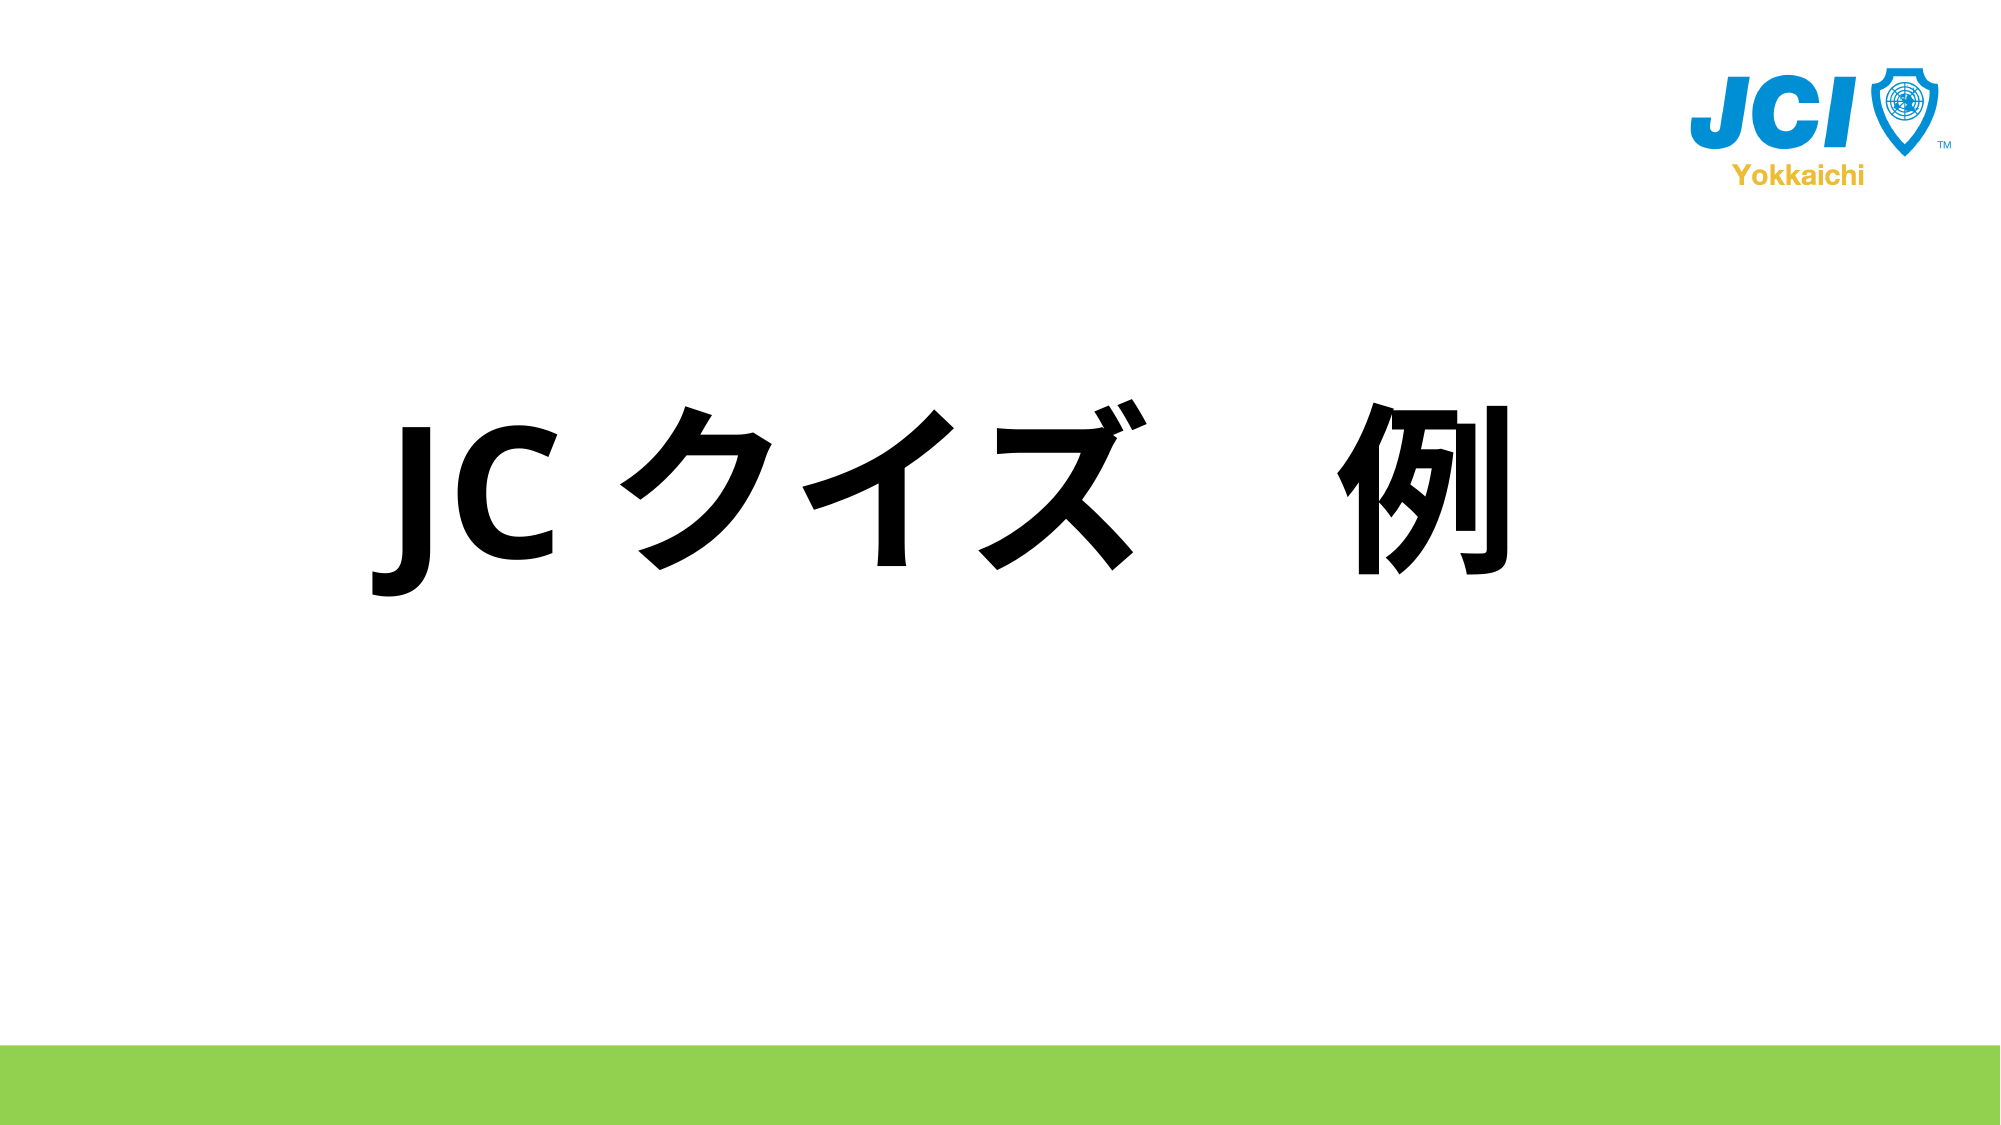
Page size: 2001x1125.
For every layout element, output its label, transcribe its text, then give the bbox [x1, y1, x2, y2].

picture [1687, 67, 1954, 187]
text_box JCクイズ 例 [371, 367, 1534, 603]
